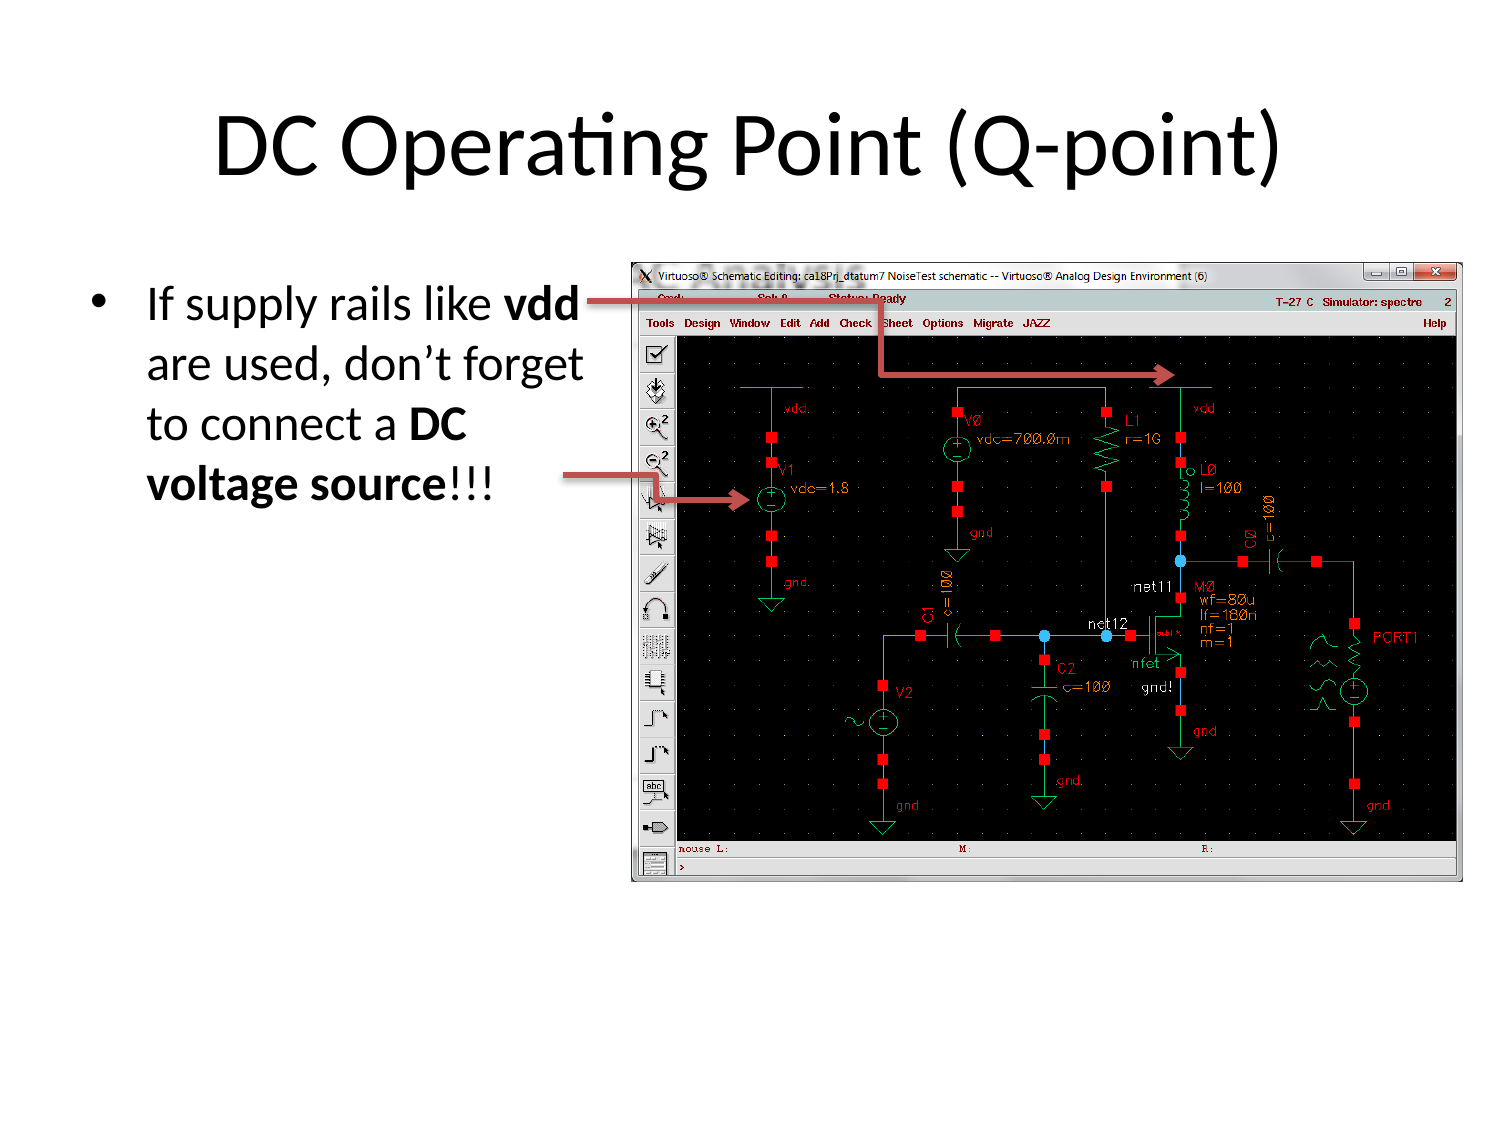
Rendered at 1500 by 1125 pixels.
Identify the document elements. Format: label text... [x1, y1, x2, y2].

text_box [587, 300, 1176, 376]
title DC Operating Point (Q-point) [75, 45, 1425, 233]
list If supply rails like vdd are used, don’t forget to connect a DC voltage source!!! [75, 262, 600, 1005]
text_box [562, 474, 751, 501]
picture [631, 262, 1463, 882]
